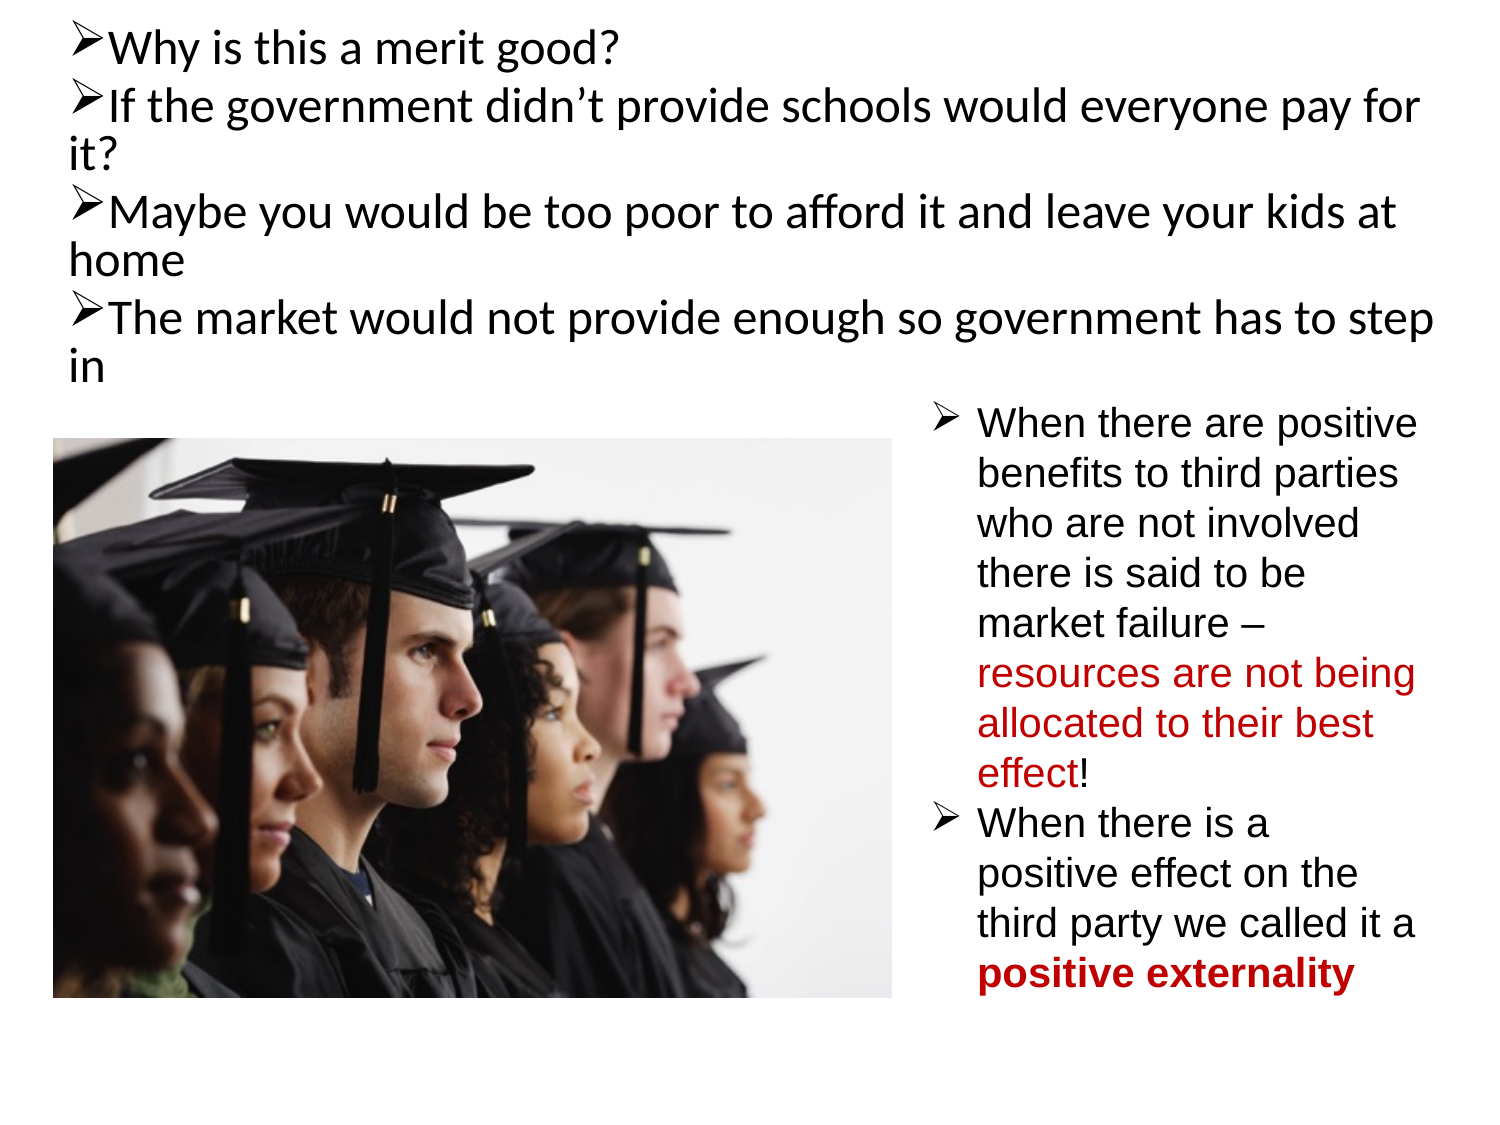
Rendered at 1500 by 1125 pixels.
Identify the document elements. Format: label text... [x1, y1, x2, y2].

subtitle Why is this a merit good? If the government didn’t provide schools would everyone pay for it? Maybe you would be too poor to afford it and leave your kids at home The market would not provide enough so government has to step in [53, 19, 1459, 445]
picture [52, 438, 892, 998]
text_box When there are positive benefits to third parties who are not involved there is said to be market failure – resources are not being allocated to their best effect! When there is a positive effect on the third party we called it a positive externality [915, 388, 1436, 1004]
